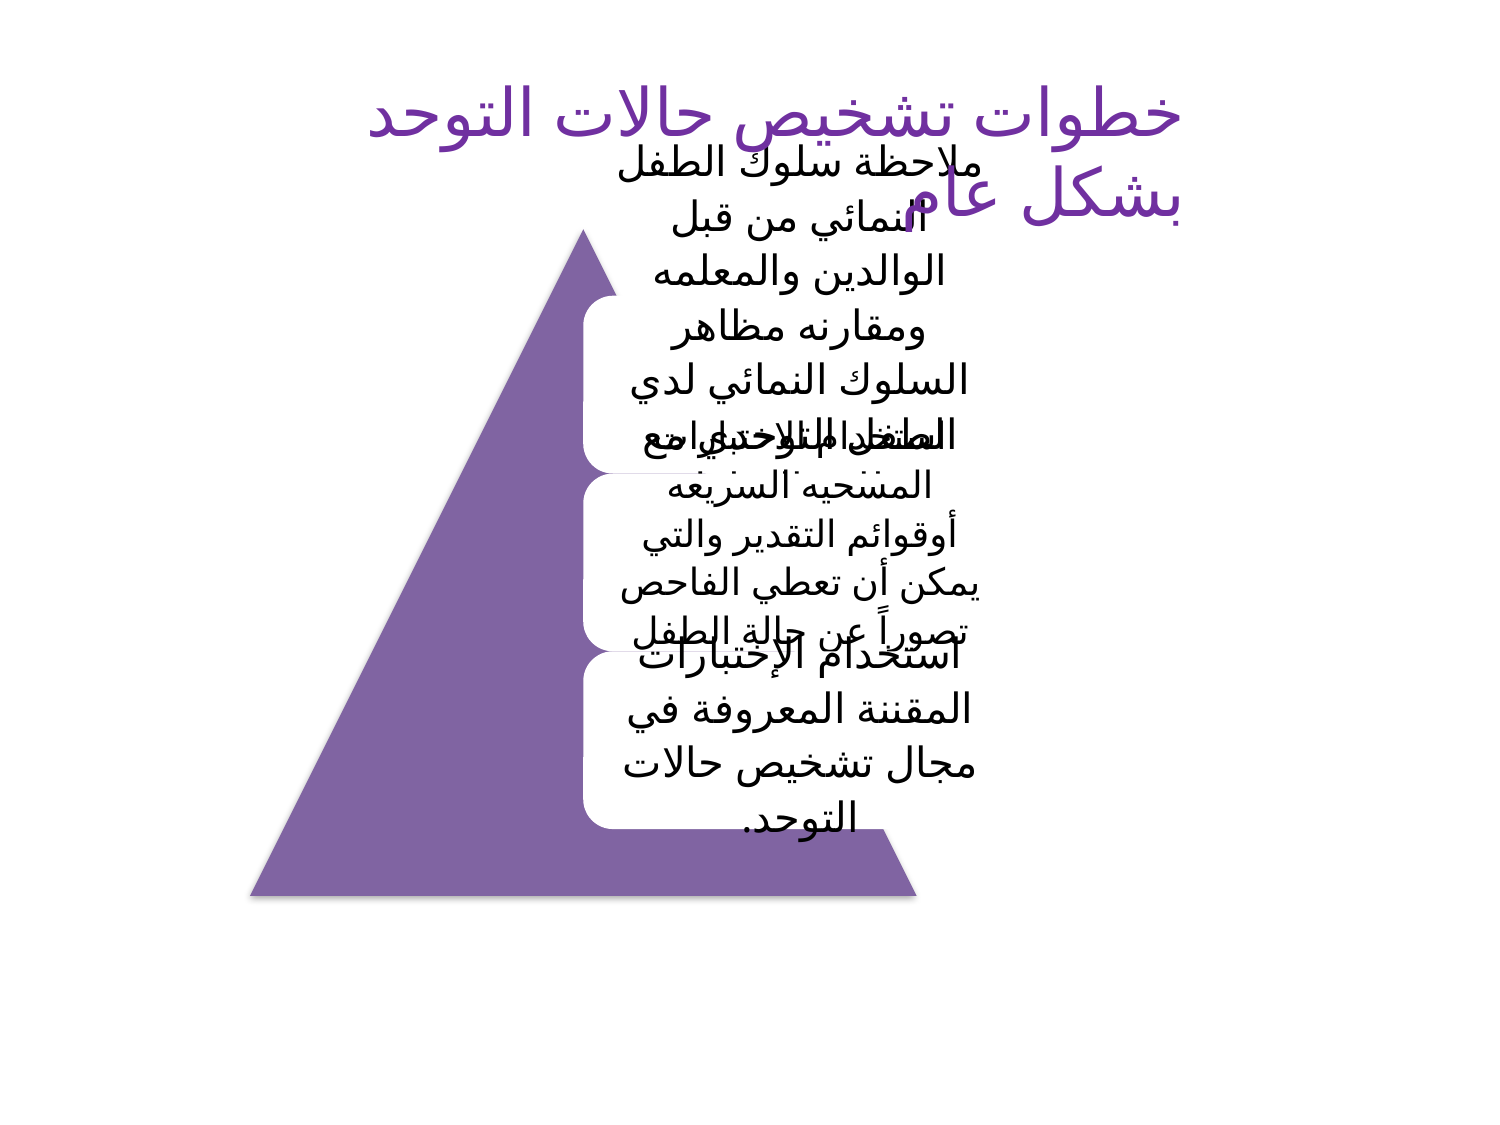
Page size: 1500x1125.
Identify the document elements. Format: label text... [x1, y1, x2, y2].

text_box خطوات تشخيص حالات التوحد بشكل عام [224, 62, 1200, 238]
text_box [249, 228, 1251, 897]
